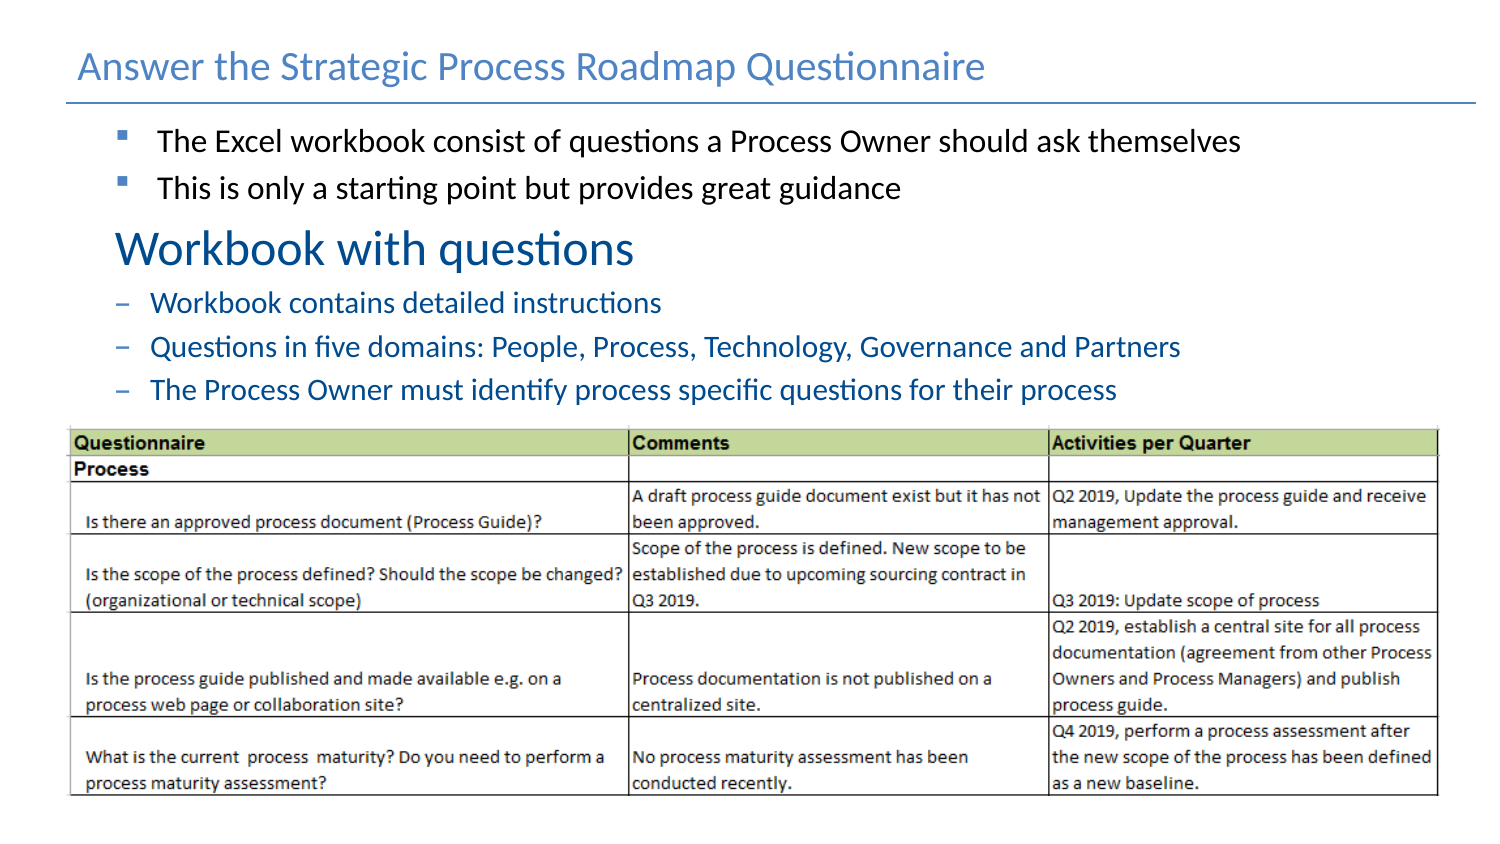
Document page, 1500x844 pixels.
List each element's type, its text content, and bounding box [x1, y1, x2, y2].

picture [65, 425, 1441, 796]
title Answer the Strategic Process Roadmap Questionnaire [66, 23, 1091, 103]
list The Excel workbook consist of questions a Process Owner should ask themselves This is only a starting point but provides great guidance Workbook with questions Workbook contains detailed instructions Questions in five domains: People, Process, Technology, Governance and Partners The Process Owner must identify process specific questions for their process [103, 113, 1500, 671]
